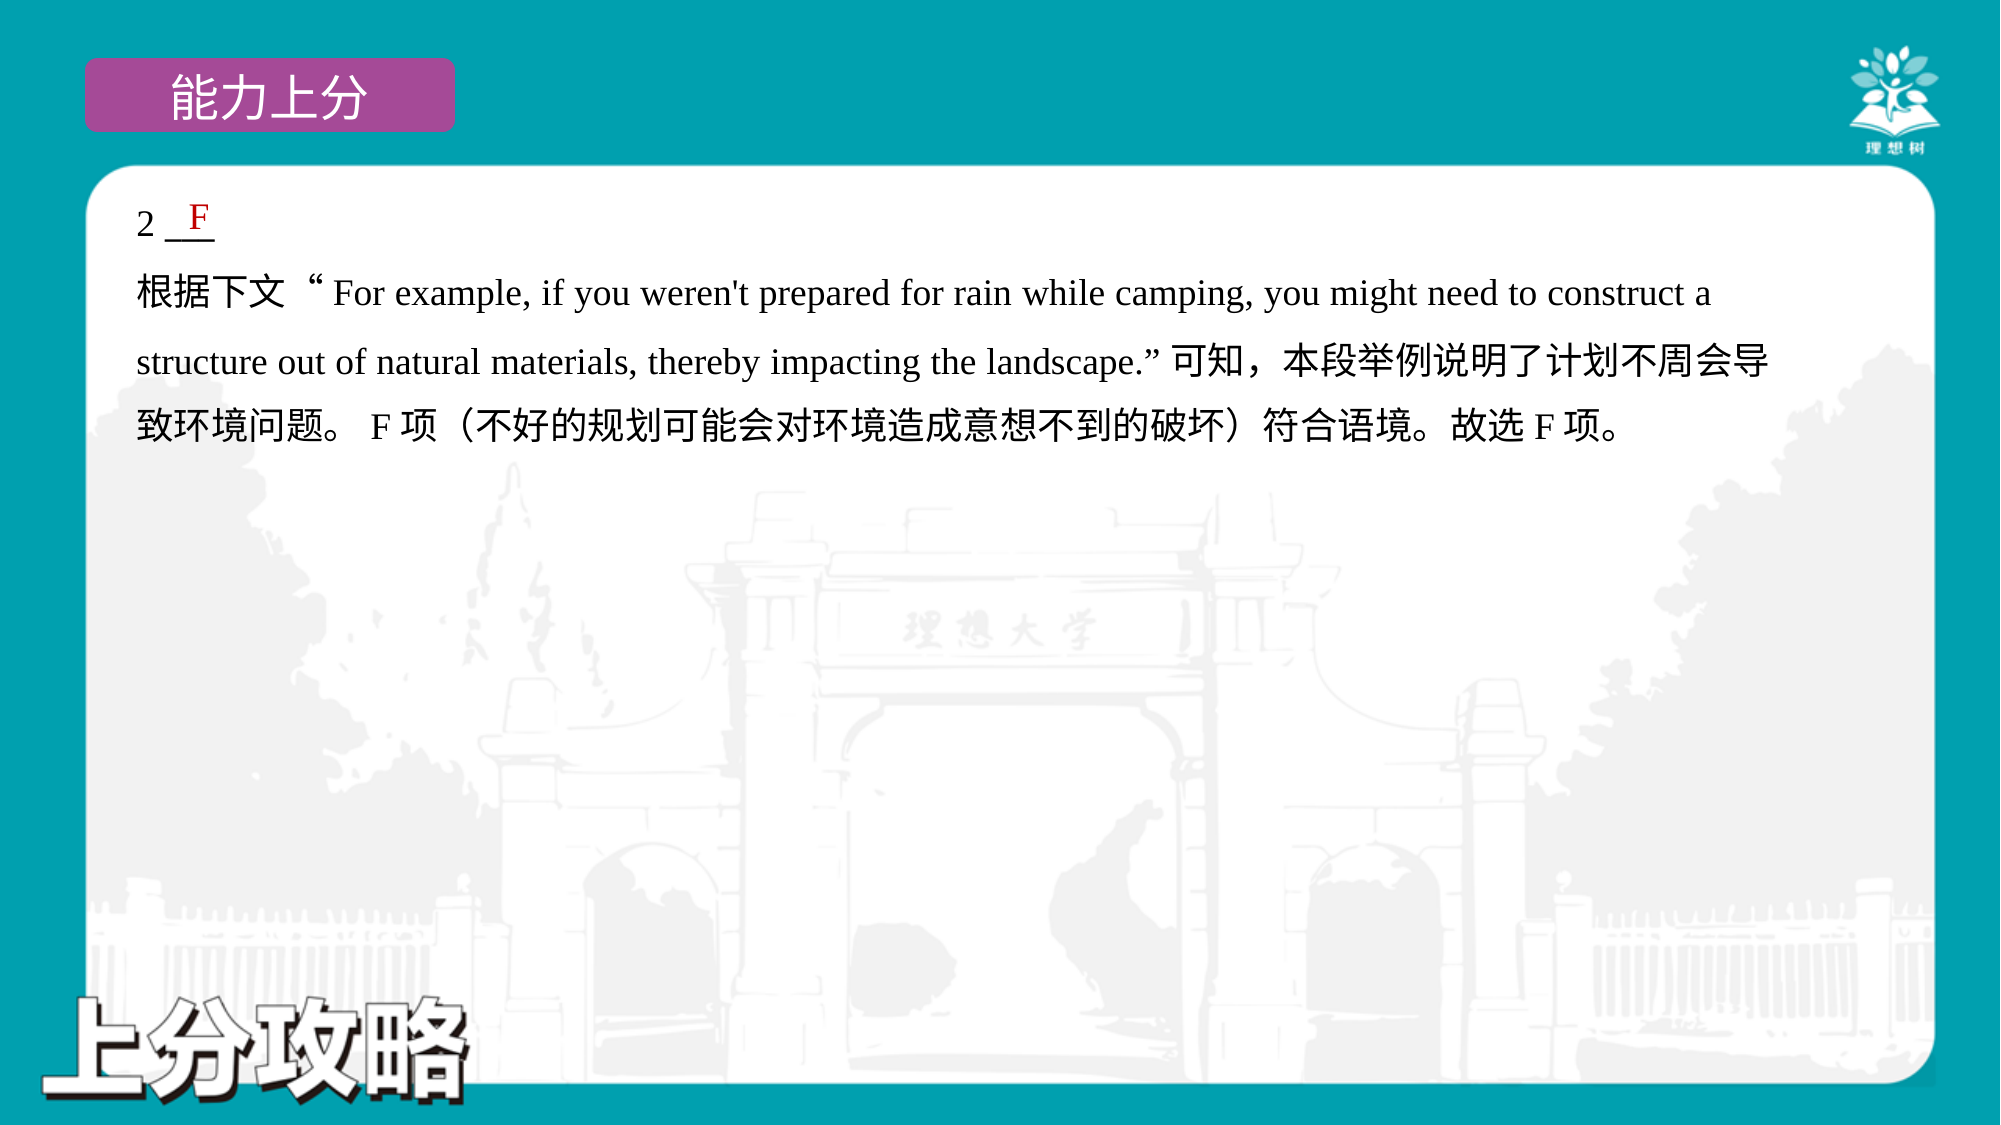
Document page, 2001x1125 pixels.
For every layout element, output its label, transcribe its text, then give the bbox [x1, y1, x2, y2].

picture [0, 0, 2000, 1125]
text_box 根据下文“For example, if you weren't prepared for rain while camping, you might need to construct a structure out of natural materials, thereby impacting the landscape.”可知，本段举例说明了计划不周会导 致环境问题。F项（不好的规划可能会对环境造成意想不到的破坏）符合语境。故选F项。 [136, 244, 1865, 441]
text_box F [174, 170, 223, 230]
text_box 2 ___ [136, 176, 1865, 237]
